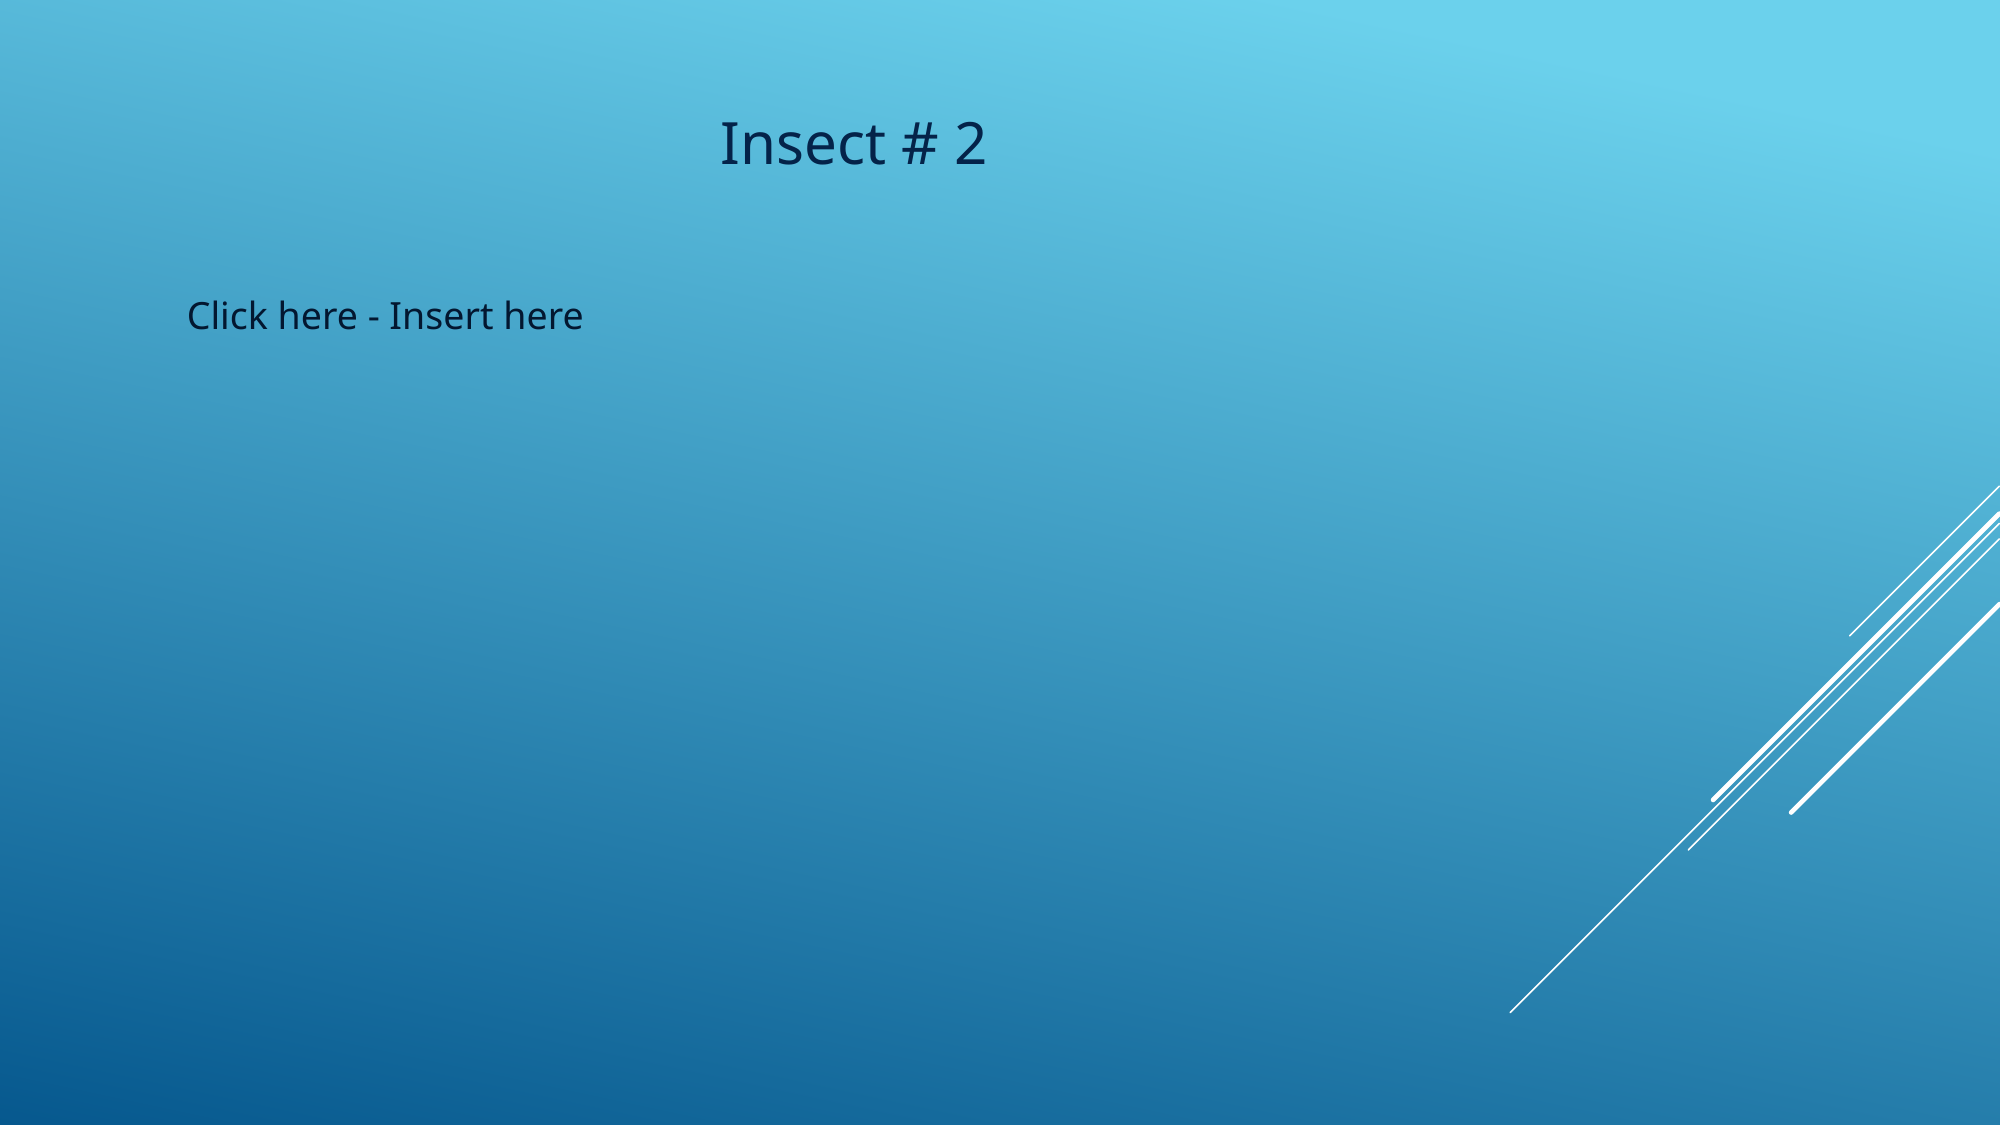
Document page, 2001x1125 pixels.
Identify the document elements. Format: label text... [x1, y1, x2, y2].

text_box Insect # 2 [705, 99, 1350, 184]
text_box Click here - Insert here [172, 284, 1492, 345]
